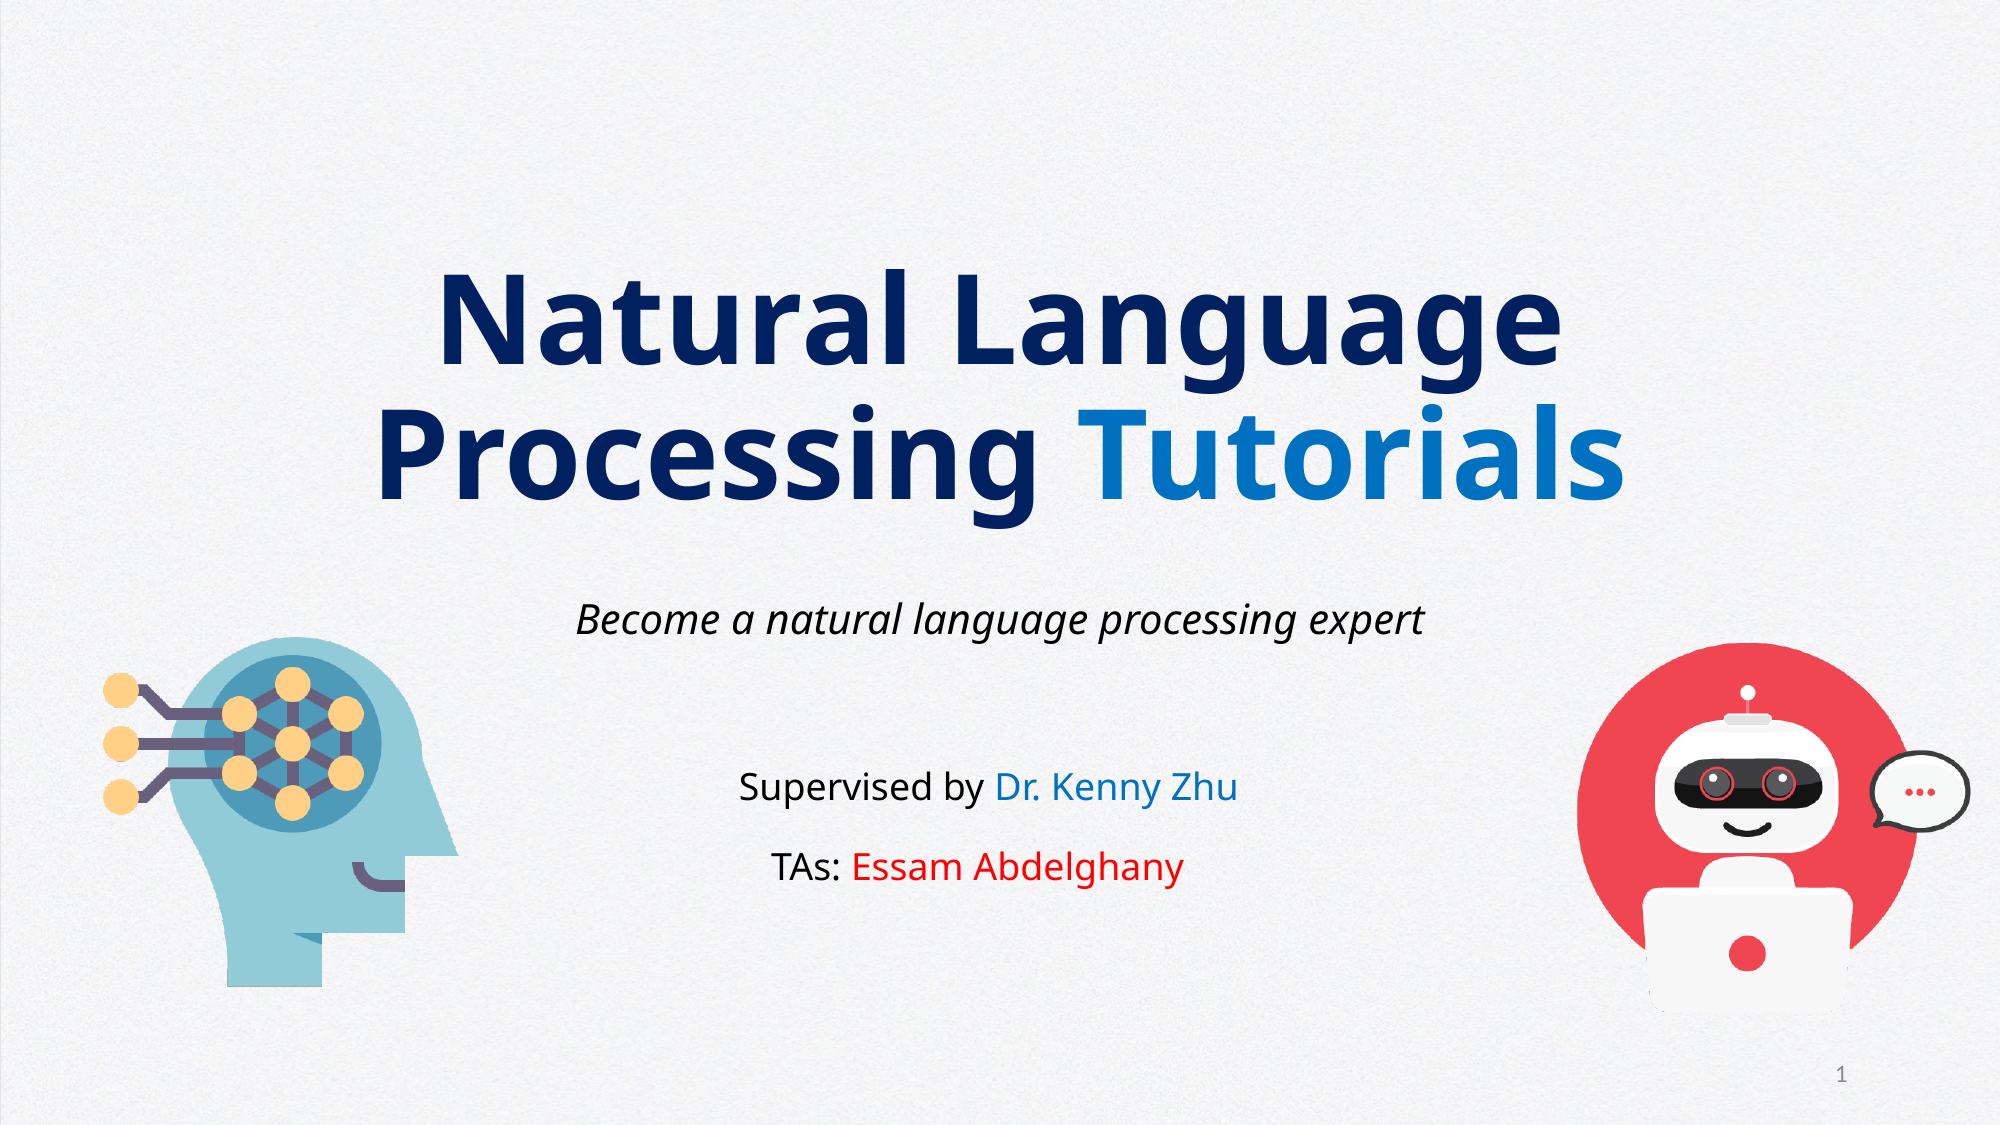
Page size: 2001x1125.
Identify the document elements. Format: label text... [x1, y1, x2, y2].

text_box Supervised by Dr. Kenny Zhu [724, 755, 1255, 860]
picture [0, 0, 2001, 1125]
slide_number 0 [1412, 1042, 1863, 1103]
text_box TAs: Essam Abdelghany [756, 835, 1200, 896]
title Natural Language Processing Tutorials [249, 142, 1750, 535]
subtitle Become a natural language processing expert [249, 590, 1508, 690]
